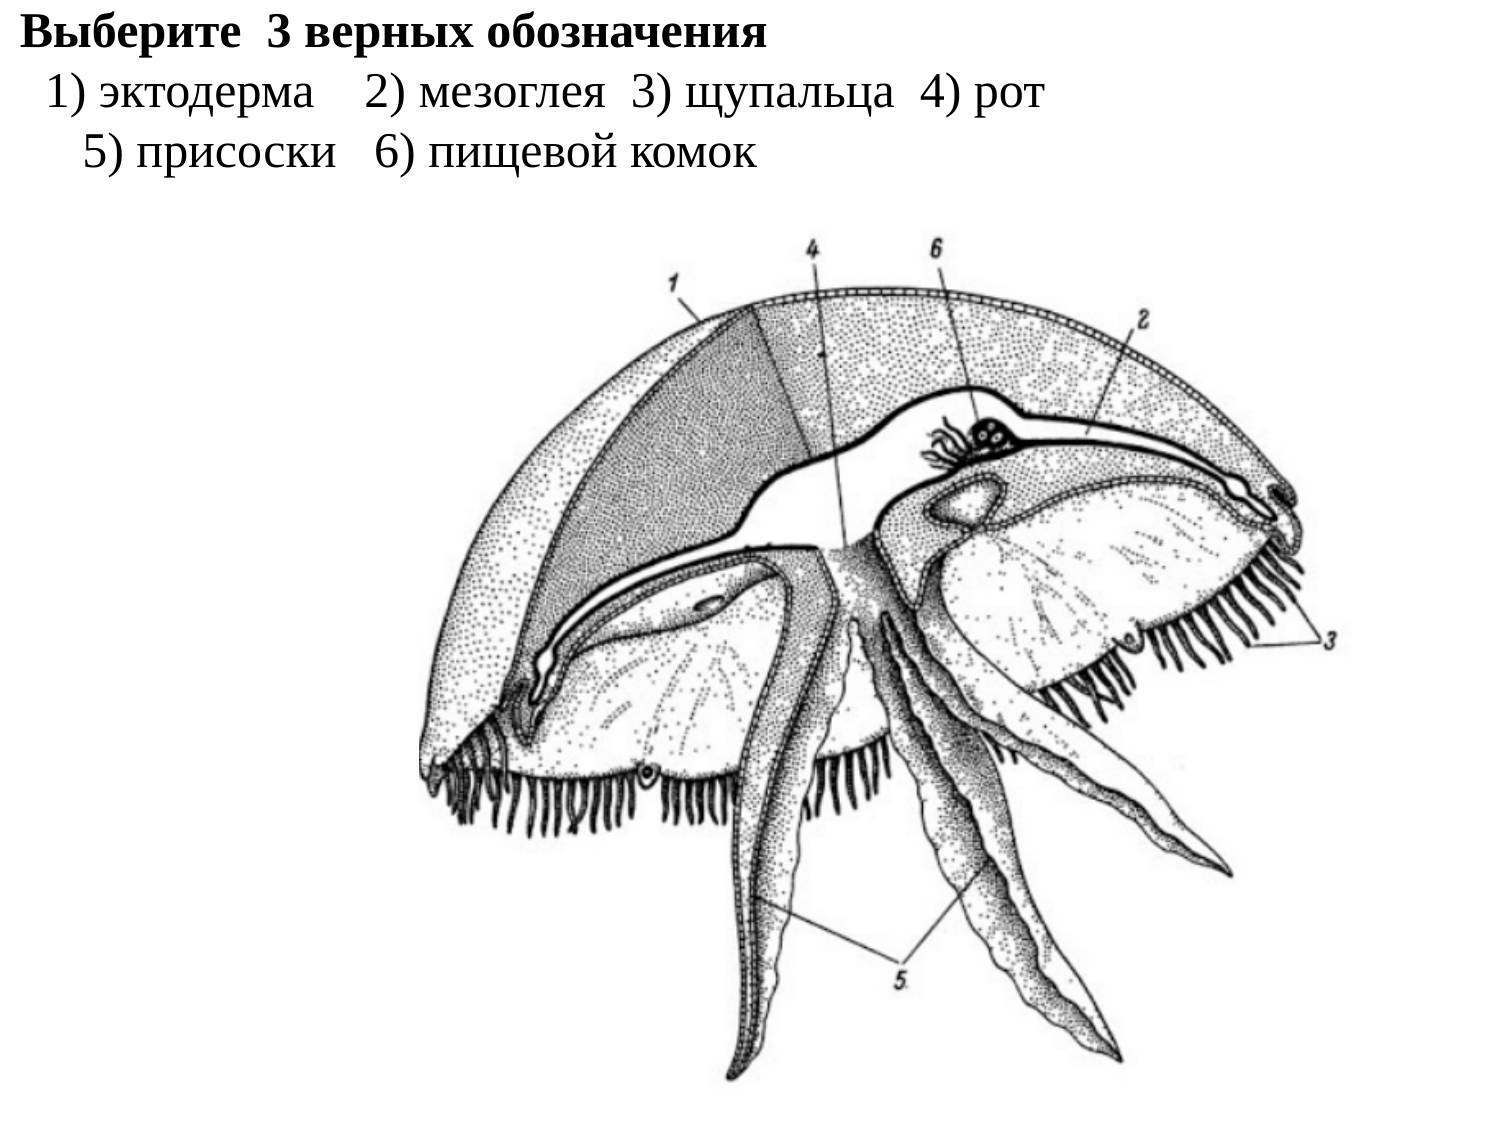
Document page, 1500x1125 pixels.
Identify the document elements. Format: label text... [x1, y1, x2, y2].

text_box Выберите 3 верных обозначения 1) эктодерма 2) мезоглея 3) щупальца 4) рот 5) присоски 6) пищевой комок [4, 0, 1073, 185]
picture [418, 218, 1353, 1095]
